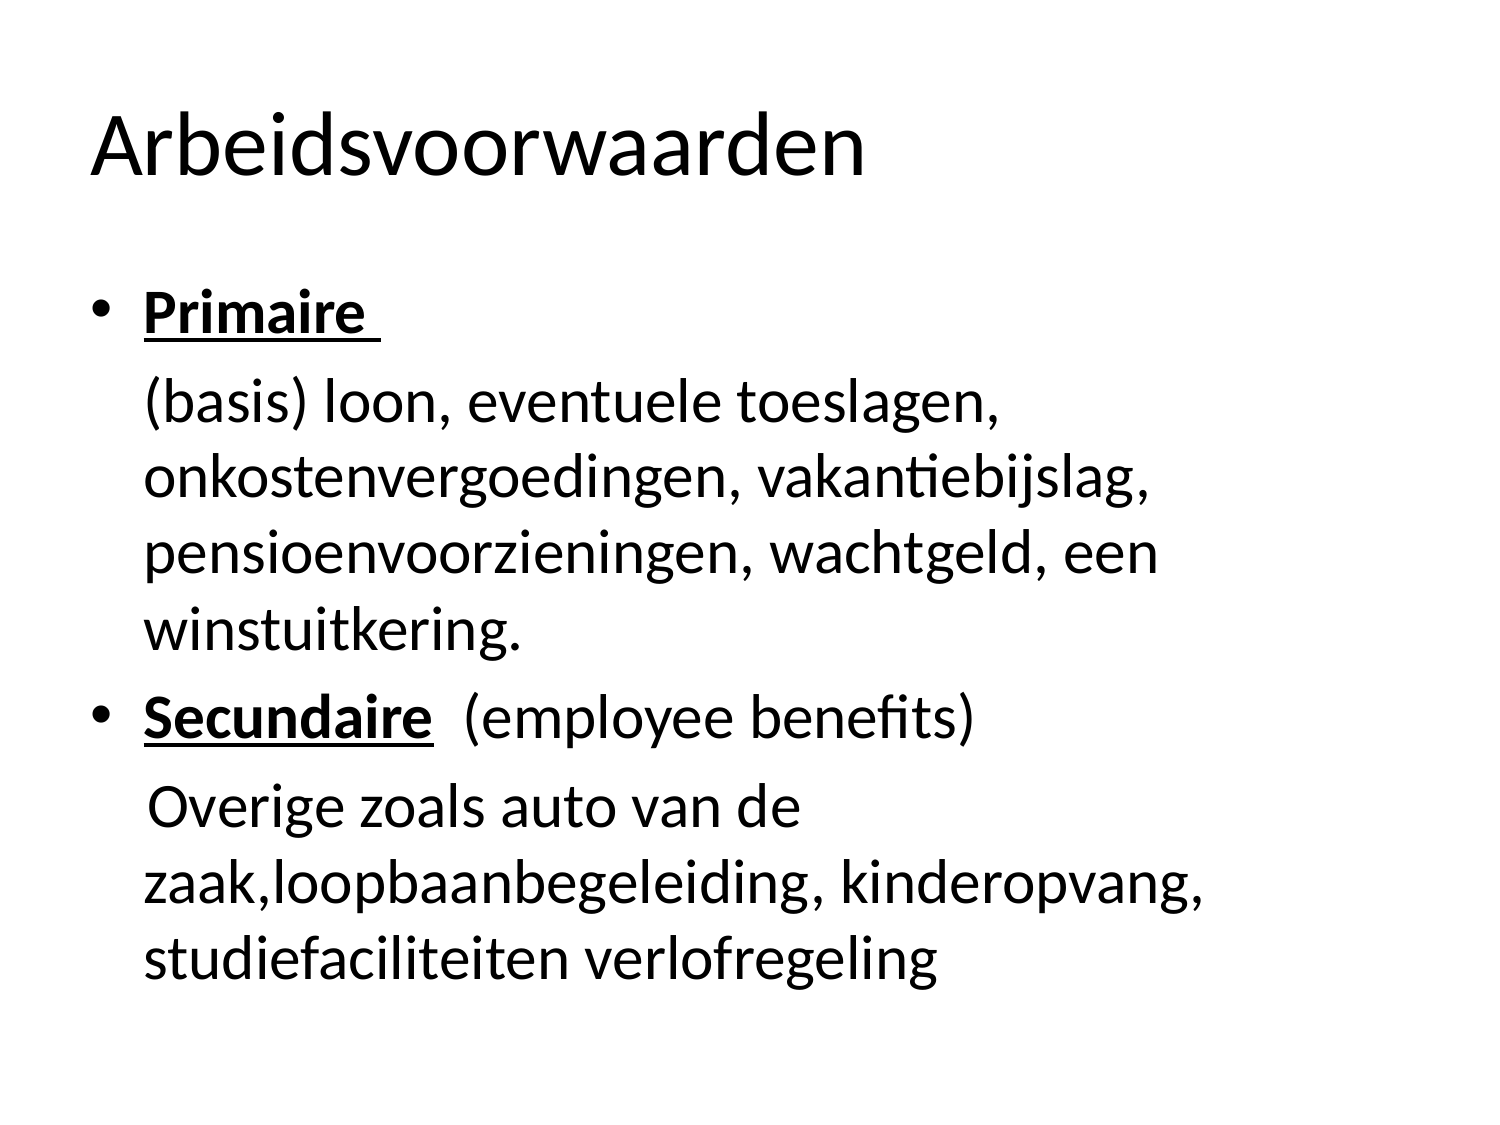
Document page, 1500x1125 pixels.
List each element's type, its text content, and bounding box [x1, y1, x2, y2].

title Arbeidsvoorwaarden [75, 45, 1425, 233]
list Primaire (basis) loon, eventuele toeslagen, onkostenvergoedingen, vakantiebijslag, pensioenvoorzieningen, wachtgeld, een winstuitkering. Secundaire (employee benefits) Overige zoals auto van de zaak,loopbaanbegeleiding, kinderopvang, studiefaciliteiten verlofregeling [75, 262, 1425, 1005]
